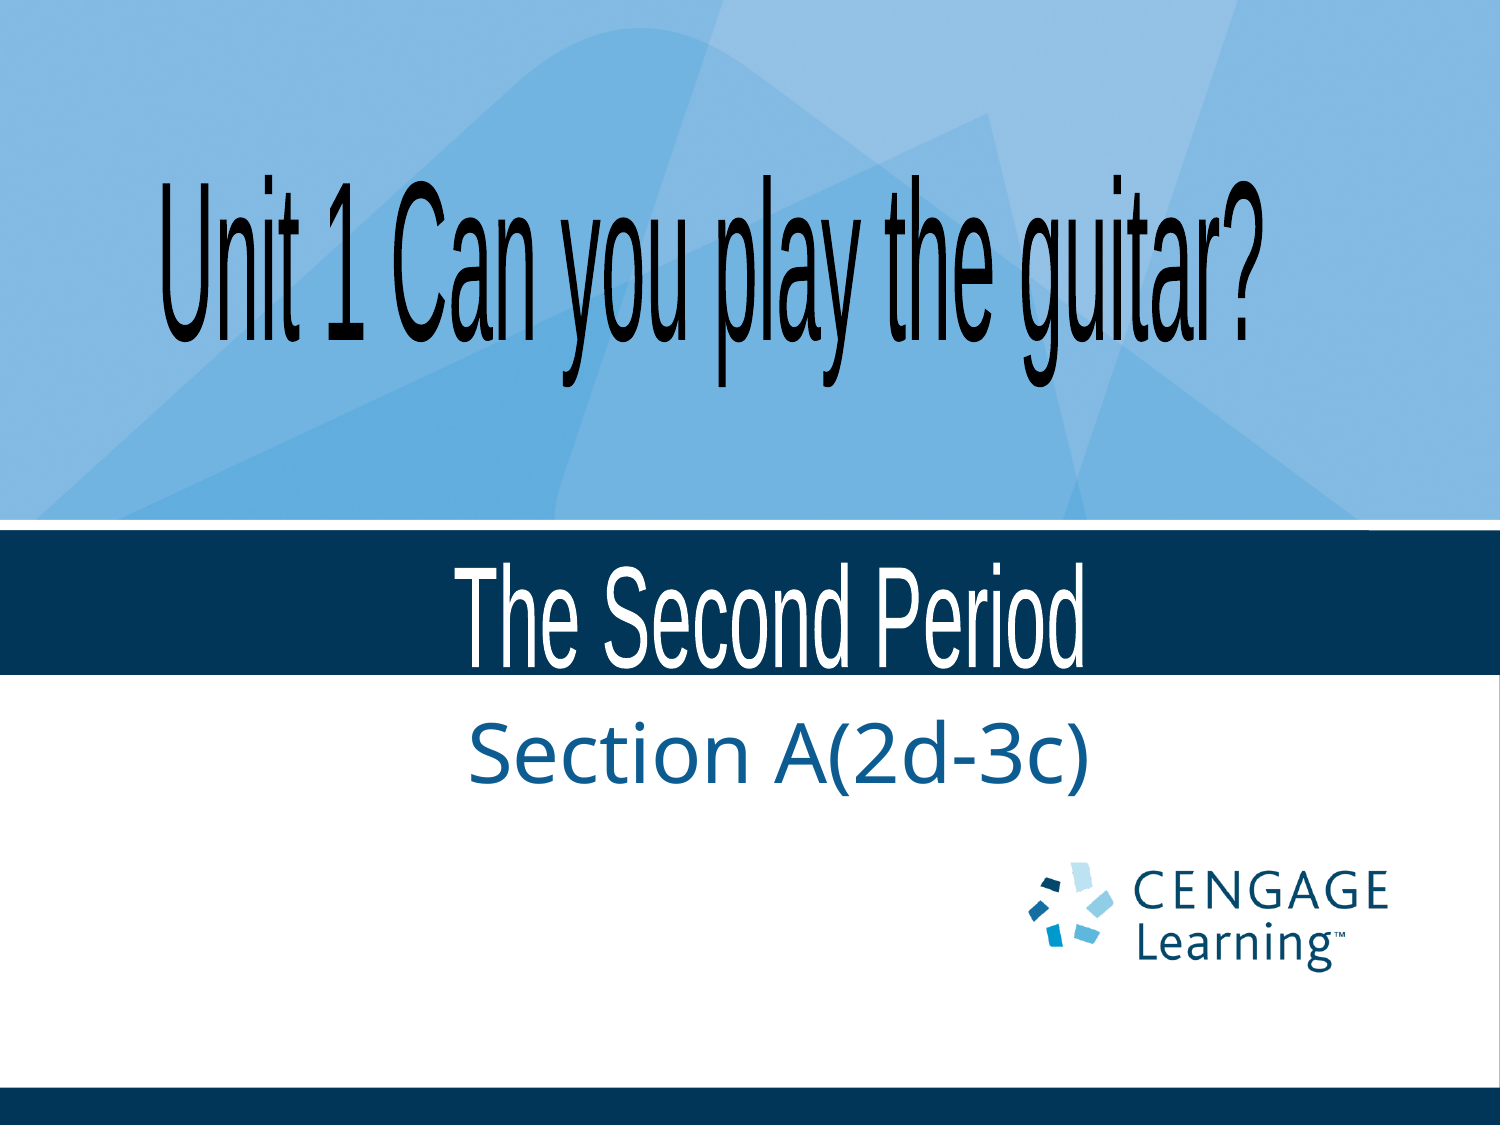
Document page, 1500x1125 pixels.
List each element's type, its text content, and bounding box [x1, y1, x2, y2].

text_box Section A(2d-3c) [452, 692, 1107, 808]
picture [0, 0, 1500, 519]
picture [986, 820, 1429, 1014]
